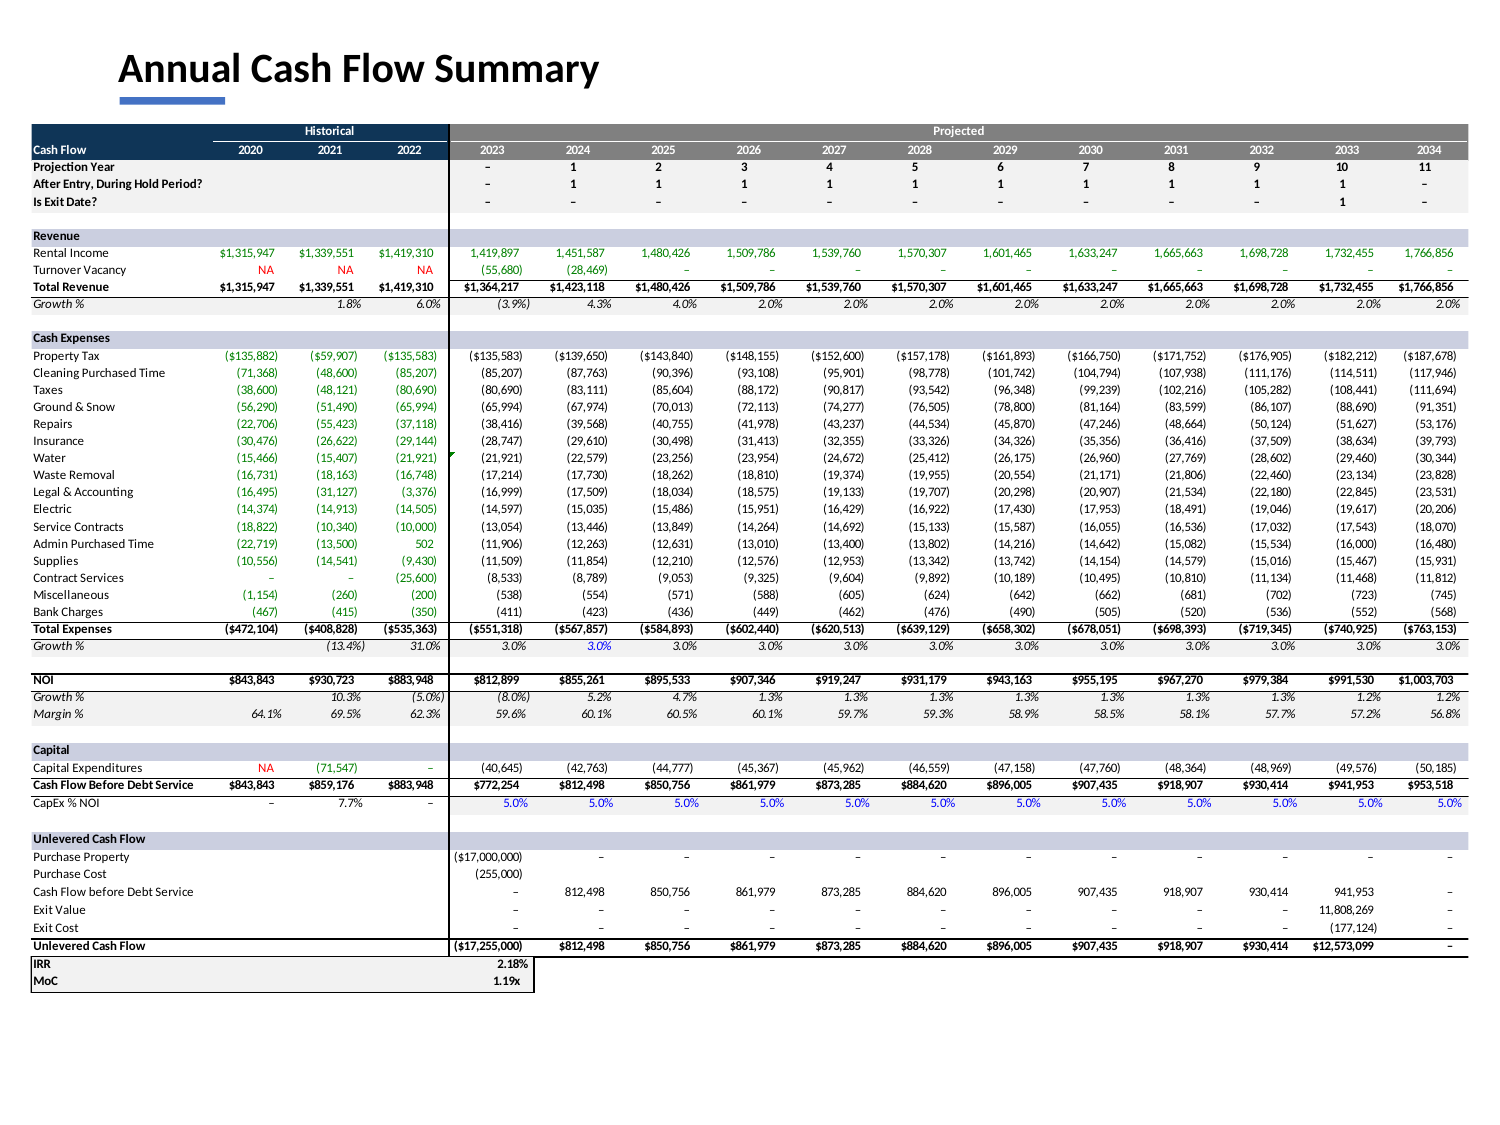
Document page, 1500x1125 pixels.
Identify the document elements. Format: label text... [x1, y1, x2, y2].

text_box [118, 96, 226, 106]
title Annual Cash Flow Summary [103, 37, 1397, 101]
picture [30, 123, 1470, 994]
